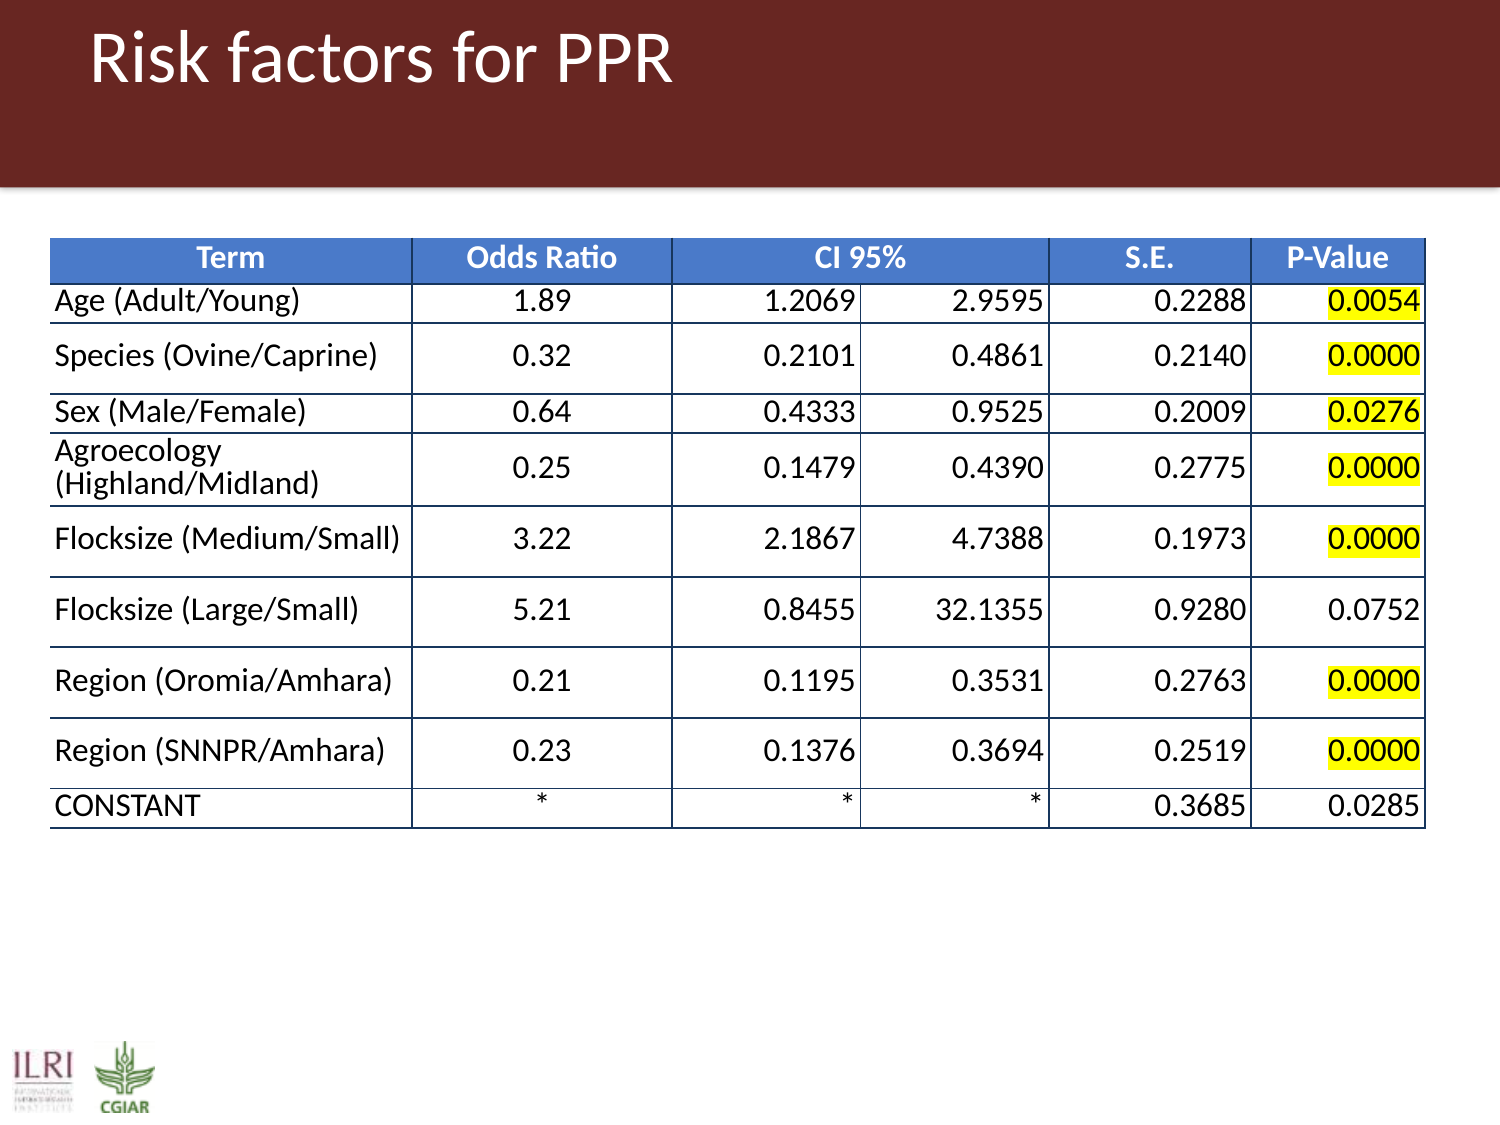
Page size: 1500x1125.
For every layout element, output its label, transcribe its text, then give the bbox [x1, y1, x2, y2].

table_cell 0.25 [413, 434, 671, 505]
table_header Odds Ratio [413, 238, 671, 283]
table_header Term [50, 238, 411, 283]
table_cell 0.0752 [1252, 578, 1424, 646]
table_cell 0.2101 [673, 324, 860, 393]
table_cell 0.4390 [861, 434, 1048, 505]
table_cell 0.23 [413, 719, 671, 788]
table_cell CONSTANT [50, 789, 411, 827]
table_cell 0.0000 [1252, 434, 1424, 505]
table_cell Flocksize (Medium/Small) [50, 507, 411, 576]
table_cell 0.9525 [861, 395, 1048, 432]
table_cell 0.1479 [673, 434, 860, 505]
table_cell 0.2519 [1050, 719, 1250, 788]
table_cell 0.9280 [1050, 578, 1250, 646]
table_cell Flocksize (Large/Small) [50, 578, 411, 646]
title Risk factors for PPR [75, 0, 1425, 188]
table_cell 0.4333 [673, 395, 860, 432]
table_cell 0.0000 [1252, 719, 1424, 788]
table_cell Age (Adult/Young) [50, 285, 411, 322]
table_cell 3.22 [413, 507, 671, 576]
table_cell 0.1376 [673, 719, 860, 788]
table_cell 0.0285 [1252, 789, 1424, 827]
table_header CI 95% [673, 238, 1048, 283]
table_cell 0.2763 [1050, 648, 1250, 717]
table_cell Region (Oromia/Amhara) [50, 648, 411, 717]
table_cell 0.21 [413, 648, 671, 717]
table_cell 4.7388 [861, 507, 1048, 576]
table_cell 0.0054 [1252, 285, 1424, 322]
table_cell 1.89 [413, 285, 671, 322]
table_cell * [413, 789, 671, 827]
picture [94, 1041, 155, 1113]
table_header P-Value [1252, 238, 1424, 283]
table_cell 2.1867 [673, 507, 860, 576]
table_cell 1.2069 [673, 285, 860, 322]
table_cell 0.3531 [861, 648, 1048, 717]
table_cell 0.0000 [1252, 324, 1424, 393]
table_cell 2.9595 [861, 285, 1048, 322]
table_cell 0.2775 [1050, 434, 1250, 505]
table_cell 0.2140 [1050, 324, 1250, 393]
table_cell 0.8455 [673, 578, 860, 646]
table_cell 0.4861 [861, 324, 1048, 393]
table_cell 0.2009 [1050, 395, 1250, 432]
table_cell 32.1355 [861, 578, 1048, 646]
table_cell 0.32 [413, 324, 671, 393]
table_cell 0.3685 [1050, 789, 1250, 827]
table_cell Species (Ovine/Caprine) [50, 324, 411, 393]
table_cell 0.3694 [861, 719, 1048, 788]
table_cell * [861, 789, 1048, 827]
table_cell 5.21 [413, 578, 671, 646]
table_cell 0.2288 [1050, 285, 1250, 322]
table_cell Sex (Male/Female) [50, 395, 411, 432]
picture [12, 1049, 74, 1113]
table_cell 0.0000 [1252, 507, 1424, 576]
table_cell 0.64 [413, 395, 671, 432]
table_cell 0.1195 [673, 648, 860, 717]
table_cell 0.0276 [1252, 395, 1424, 432]
table_cell 0.1973 [1050, 507, 1250, 576]
table_cell Agroecology (Highland/Midland) [50, 434, 411, 505]
table_cell Region (SNNPR/Amhara) [50, 719, 411, 788]
table_cell * [673, 789, 860, 827]
table_cell 0.0000 [1252, 648, 1424, 717]
table_header S.E. [1050, 238, 1250, 283]
